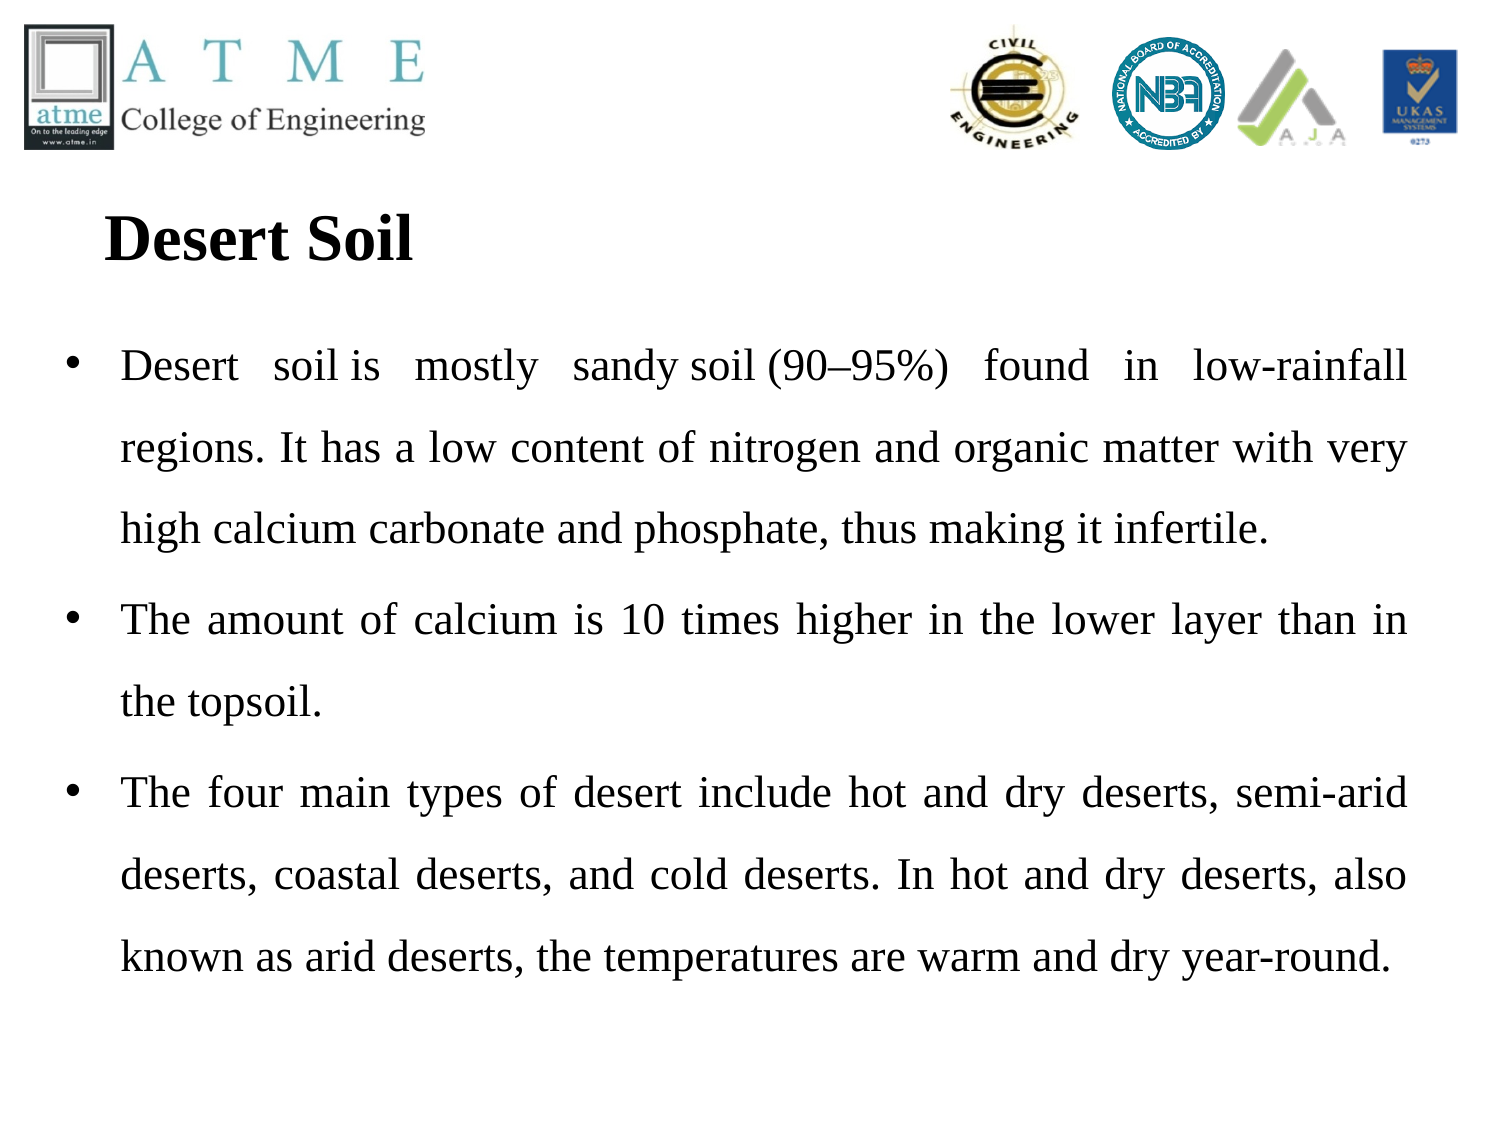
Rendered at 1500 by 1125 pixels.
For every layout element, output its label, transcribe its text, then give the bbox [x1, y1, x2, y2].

list Desert soil is mostly sandy soil (90–95%) found in low-rainfall regions. It has a low content of nitrogen and organic matter with very high calcium carbonate and phosphate, thus making it infertile. The amount of calcium is 10 times higher in the lower layer than in the topsoil. The four main types of desert include hot and dry deserts, semi-arid deserts, coastal deserts, and cold deserts. In hot and dry deserts, also known as arid deserts, the temperatures are warm and dry year-round. [50, 299, 1425, 1088]
picture [1112, 37, 1213, 149]
picture [1209, 103, 1218, 120]
picture [950, 24, 1080, 149]
title Desert Soil [75, 149, 1425, 299]
picture [1187, 109, 1225, 149]
picture [1237, 49, 1458, 146]
picture [24, 24, 425, 150]
picture [1179, 37, 1225, 79]
